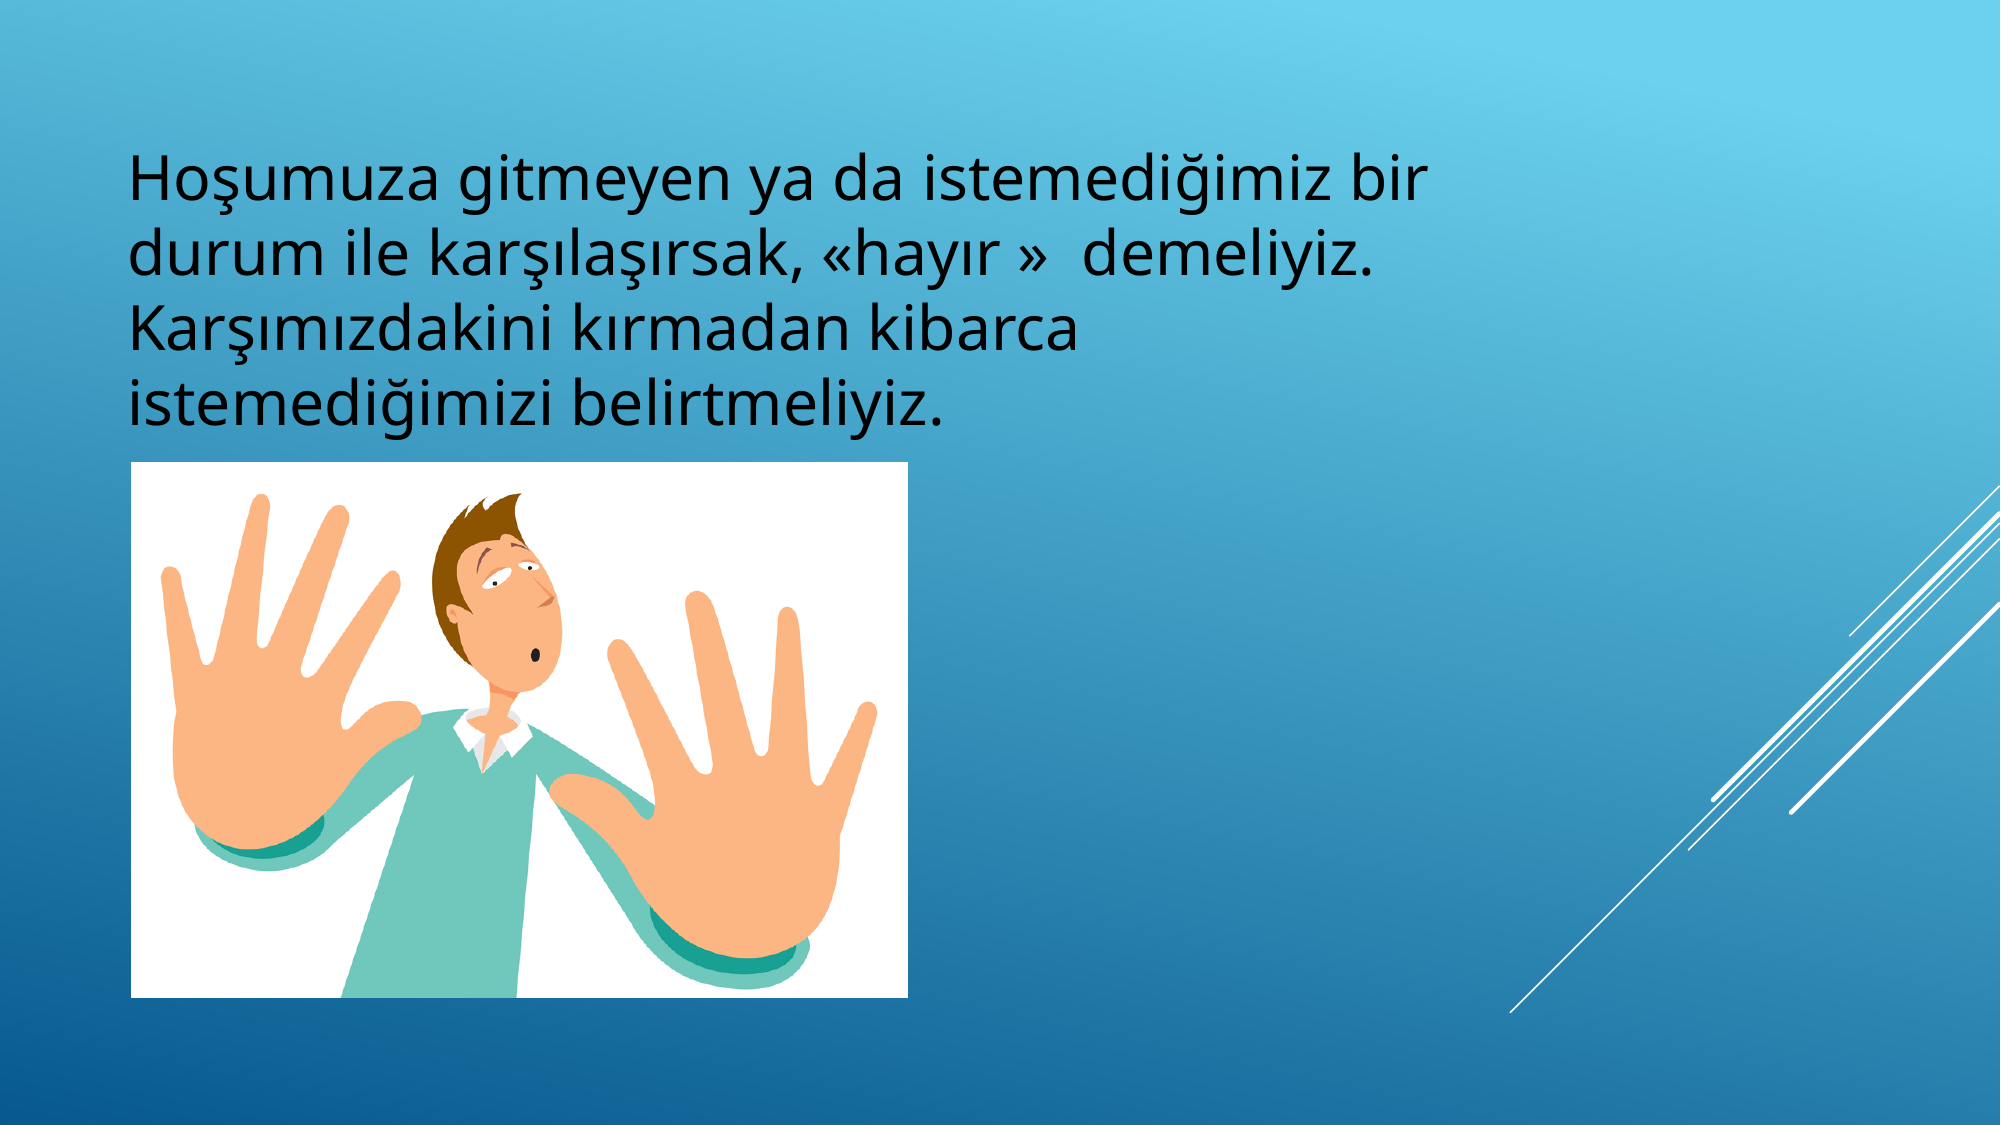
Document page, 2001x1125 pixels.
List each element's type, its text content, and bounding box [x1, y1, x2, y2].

list Hoşumuza gitmeyen ya da istemediğimiz bir durum ile karşılaşırsak, «hayır » demeliyiz. Karşımızdakini kırmadan kibarca istemediğimizi belirtmeliyiz. [112, 112, 1513, 463]
picture [130, 462, 908, 998]
